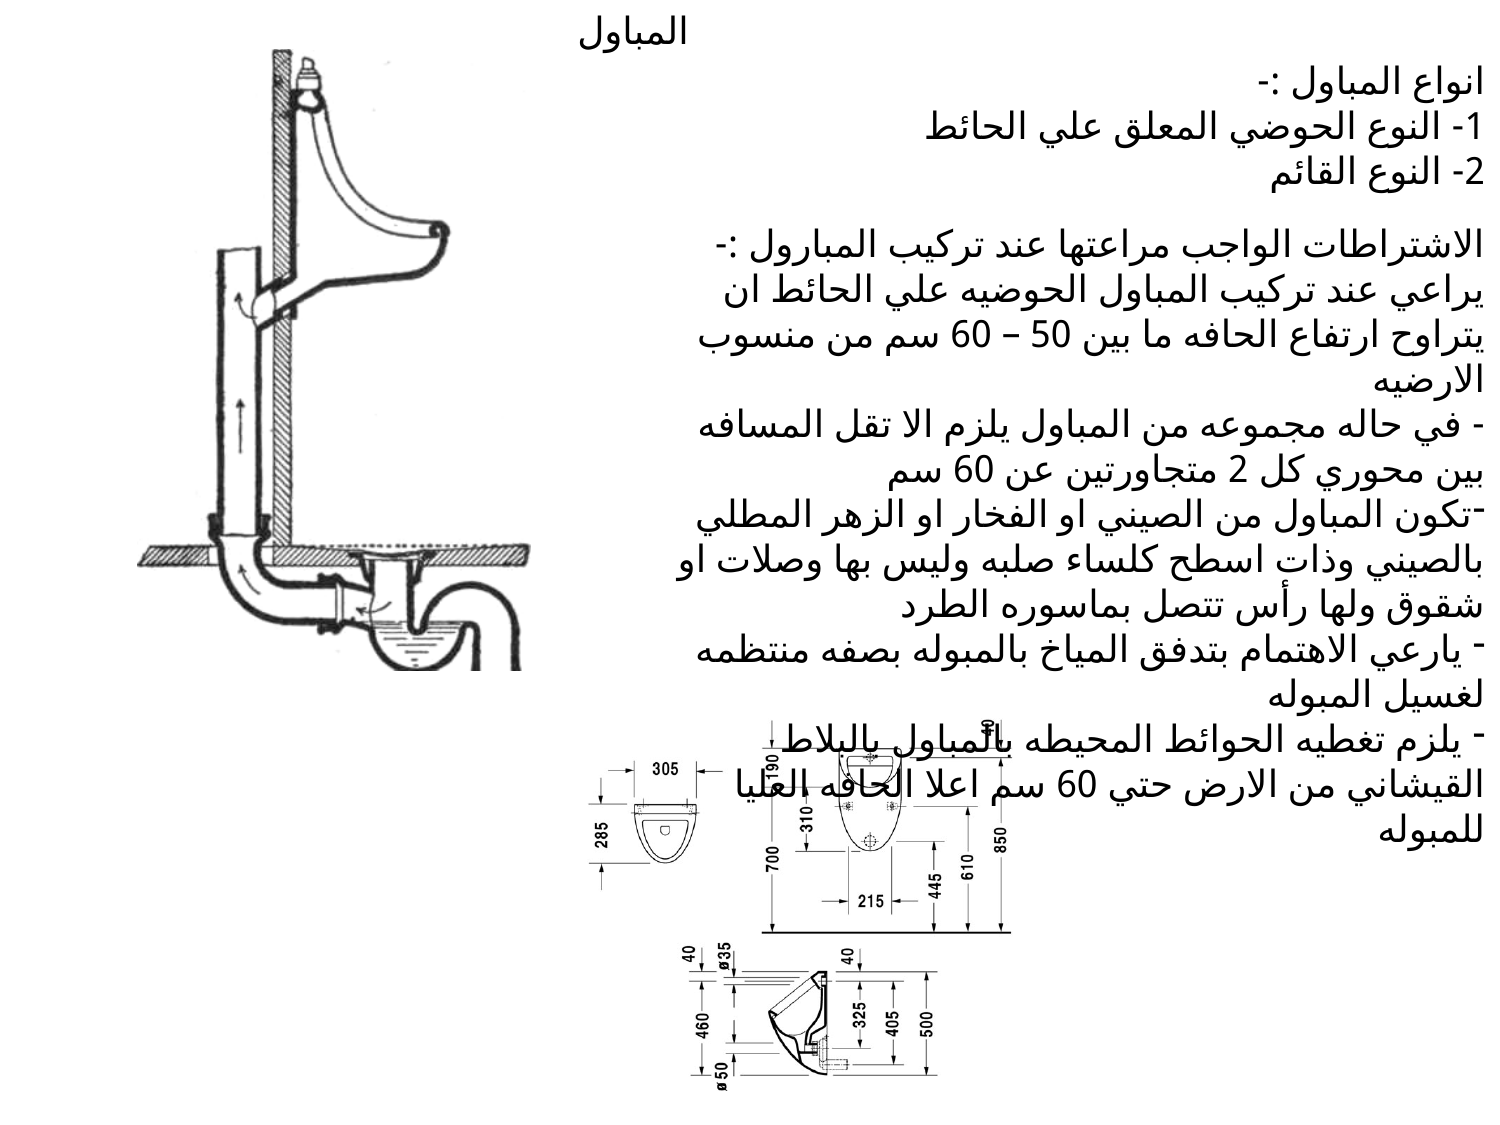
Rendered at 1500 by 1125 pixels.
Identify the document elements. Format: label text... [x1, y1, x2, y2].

text_box انواع المباول :- 1- النوع الحوضي المعلق علي الحائط 2- النوع القائم [531, 49, 1500, 290]
picture [587, 712, 1013, 1091]
text_box المباول [562, 0, 888, 49]
picture [137, 49, 531, 671]
text_box الاشتراطات الواجب مراعتها عند تركيب المبارول :- يراعي عند تركيب المباول الحوضيه علي الحائط ان يتراوح ارتفاع الحافه ما بين 50 – 60 سم من منسوب الارضيه - في حاله مجموعه من المباول يلزم الا تقل المسافه بين محوري كل 2 متجاورتين عن 60 سم تكون المباول من الصيني او الفخار او الزهر المطلي بالصيني وذات اسطح كلساء صلبه وليس بها وصلات او شقوق ولها رأس تتصل بماسوره الطرد يارعي الاهتمام بتدفق المياخ بالمبوله بصفه منتظمه لغسيل المبوله يلزم تغطيه الحوائط المحيطه بالمباول بالبلاط القيشاني من الارض حتي 60 سم اعلا الحافه العليا للمبوله [650, 212, 1500, 858]
